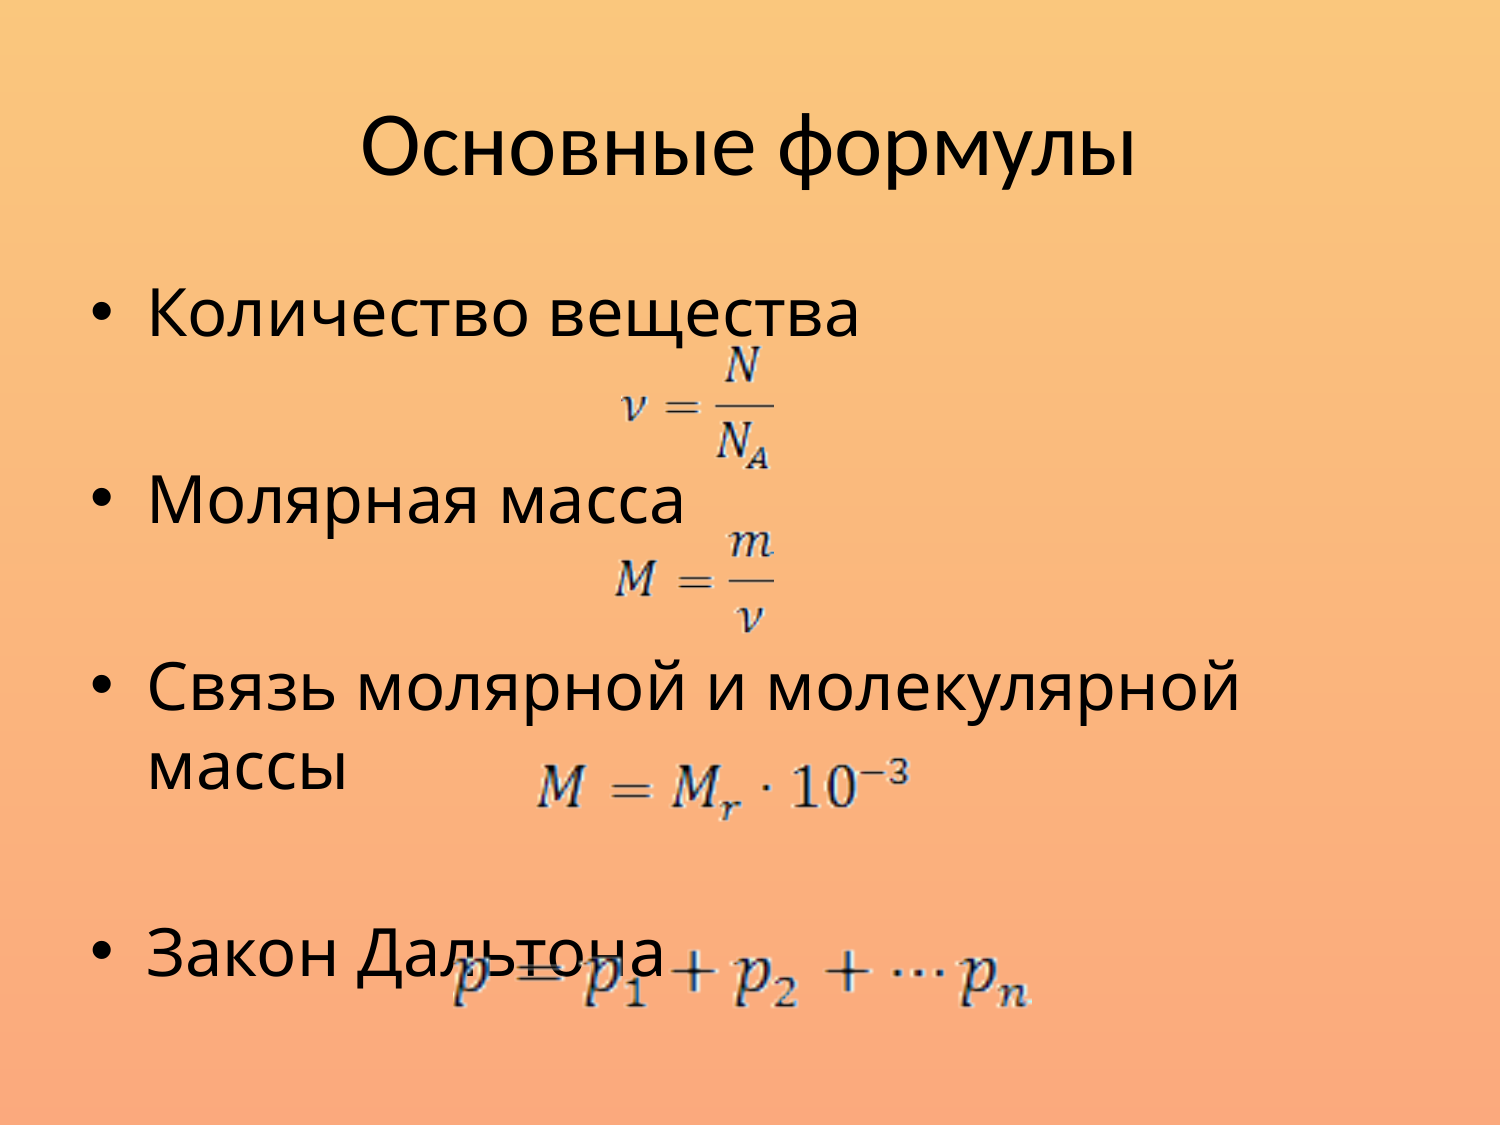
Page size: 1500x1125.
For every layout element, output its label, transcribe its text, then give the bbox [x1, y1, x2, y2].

title Основные формулы [75, 45, 1425, 233]
picture [536, 749, 915, 833]
picture [614, 527, 774, 645]
picture [453, 925, 1032, 1020]
picture [620, 344, 774, 481]
list Количество вещества Молярная масса Связь молярной и молекулярной массы Закон Дальтона [75, 262, 1425, 1005]
